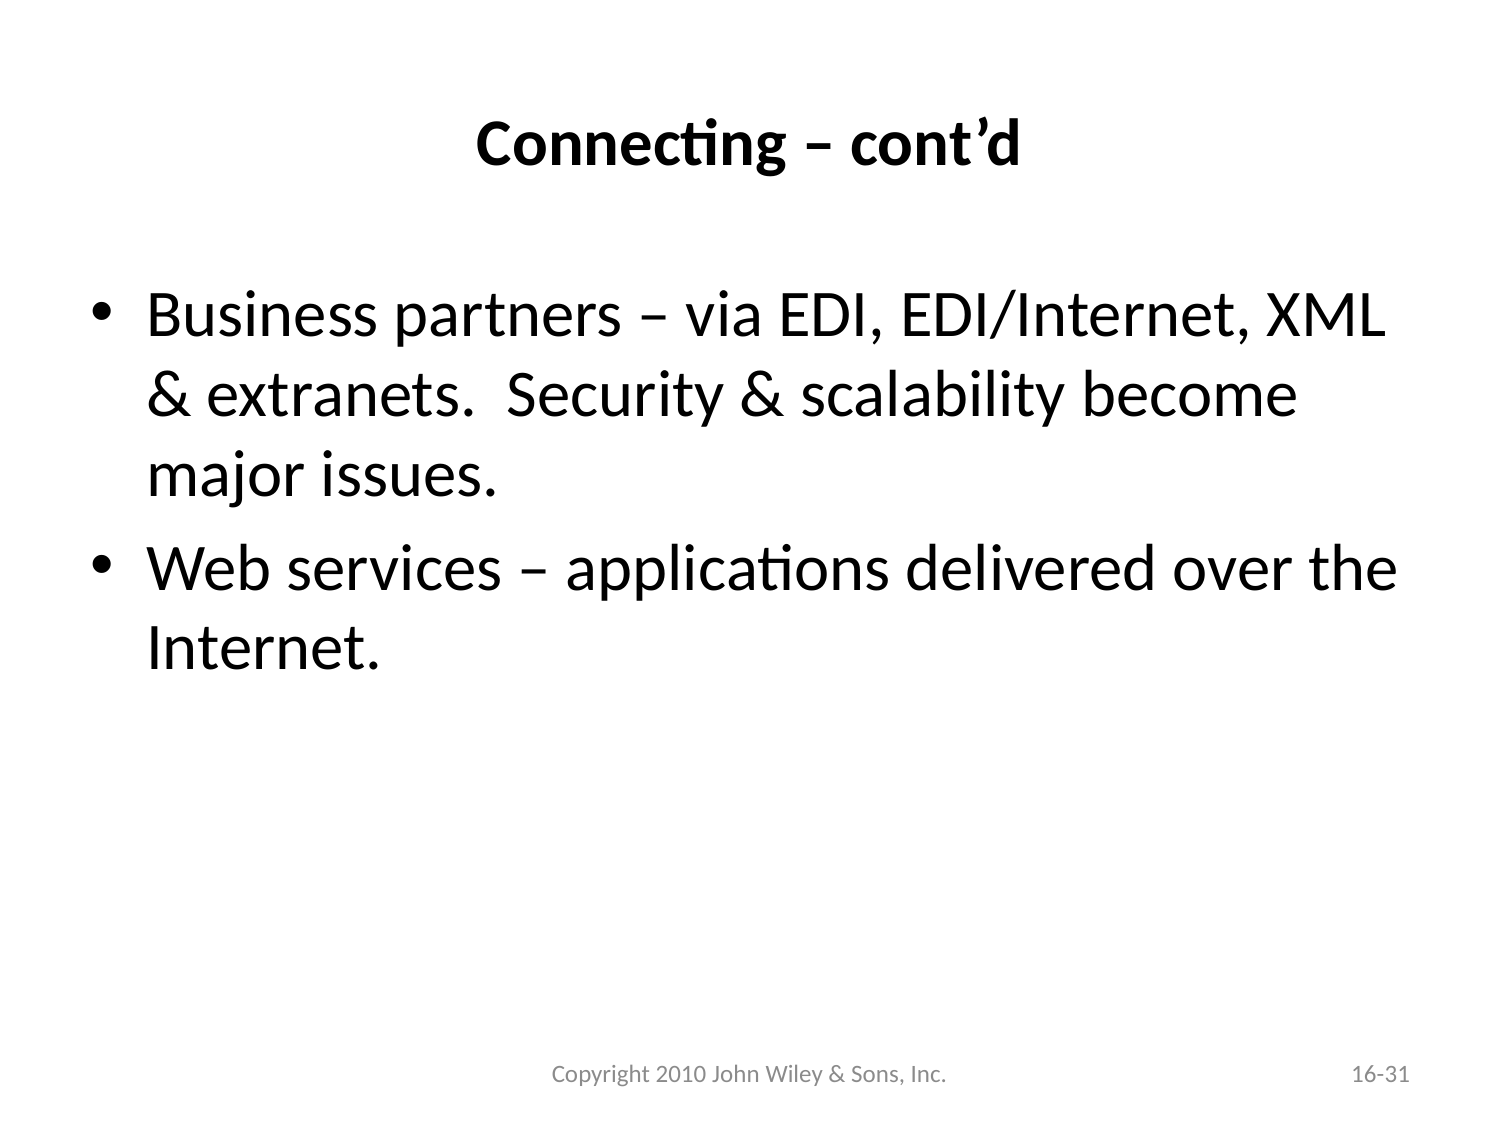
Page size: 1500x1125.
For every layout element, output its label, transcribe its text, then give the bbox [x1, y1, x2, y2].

title Connecting – cont’d [75, 45, 1425, 233]
footer Copyright 2010 John Wiley & Sons, Inc. [512, 1042, 988, 1103]
list Business partners – via EDI, EDI/Internet, XML & extranets. Security & scalability become major issues. Web services – applications delivered over the Internet. [75, 262, 1425, 1005]
slide_number 16-31 [1074, 1042, 1425, 1103]
